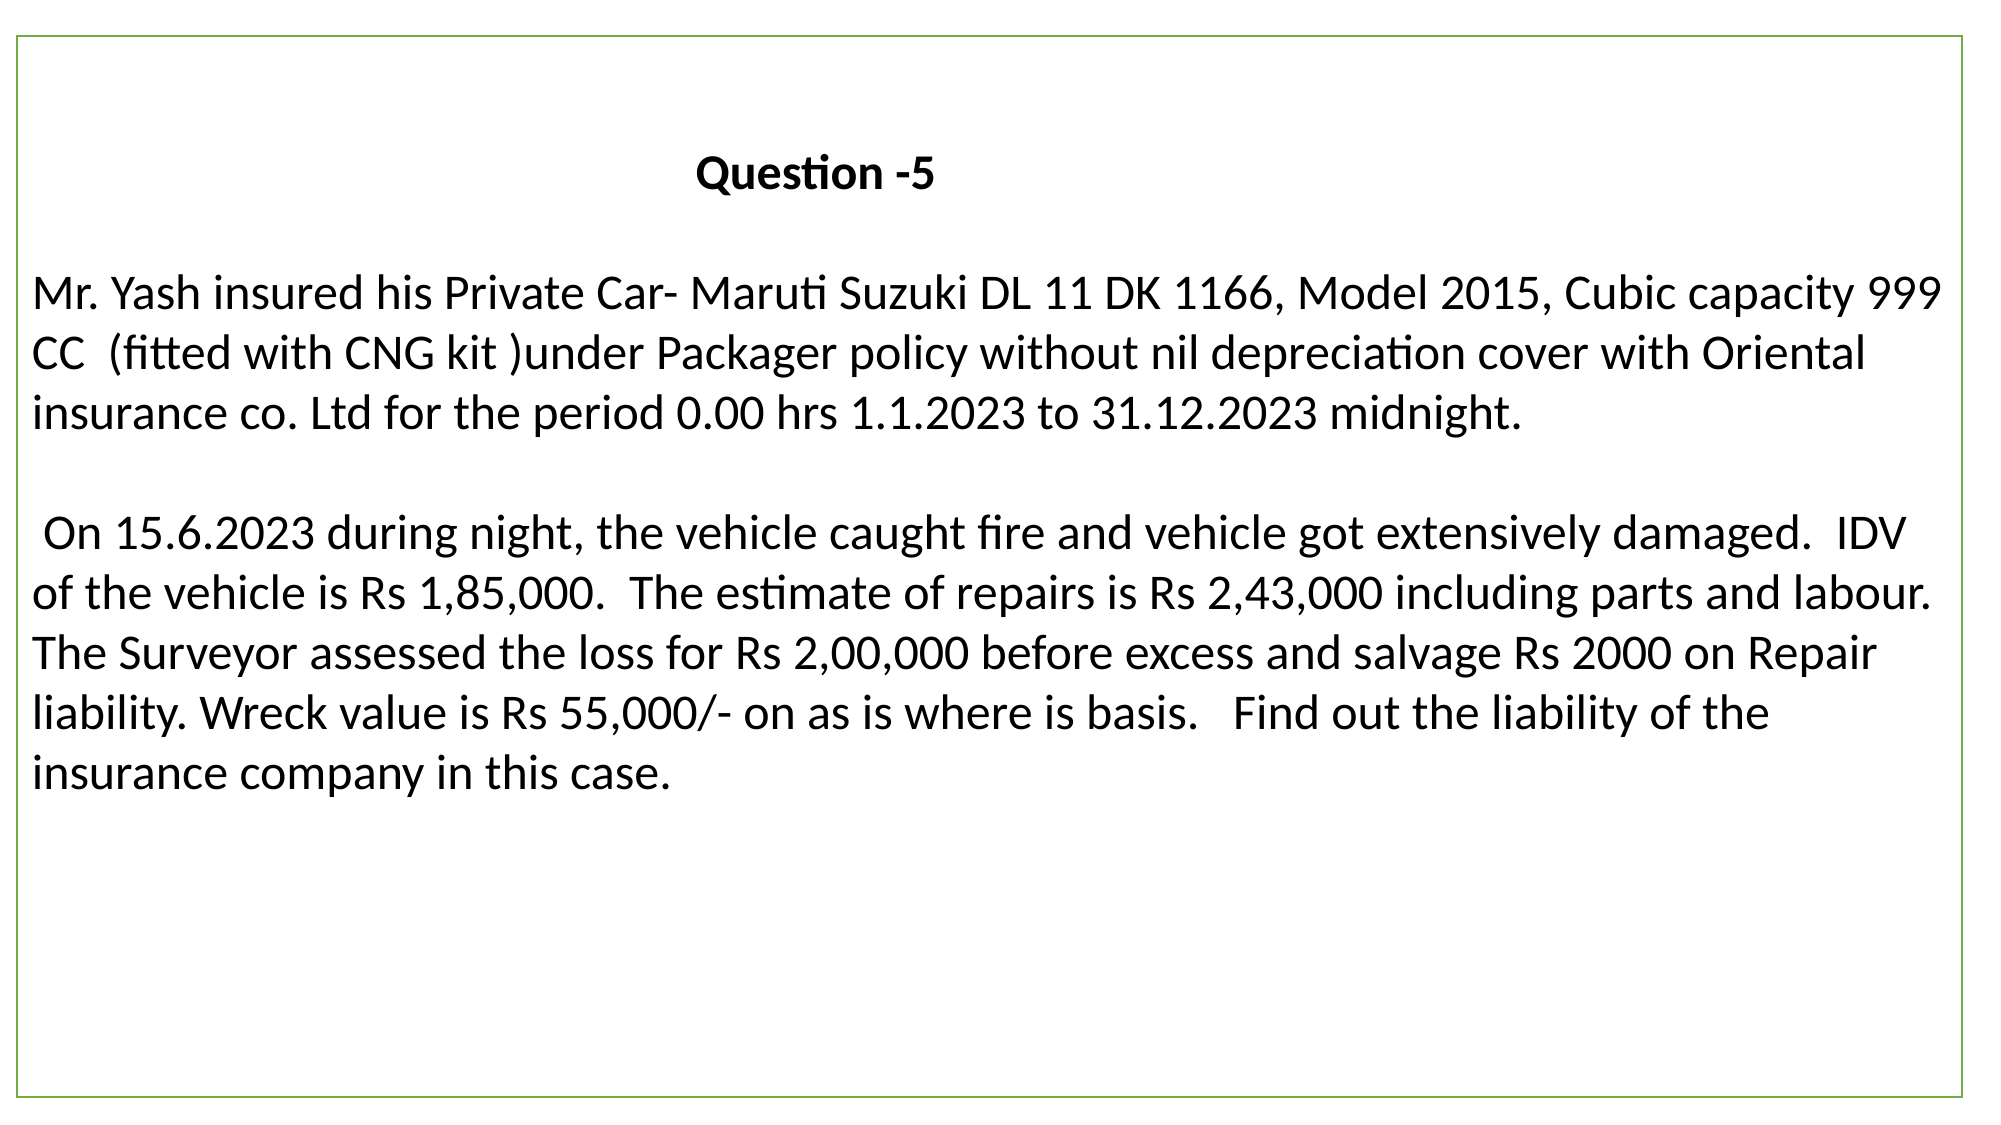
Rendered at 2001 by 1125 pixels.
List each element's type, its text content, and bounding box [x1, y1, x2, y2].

text_box Question -5 Mr. Yash insured his Private Car- Maruti Suzuki DL 11 DK 1166, Model 2015, Cubic capacity 999 CC (fitted with CNG kit )under Packager policy without nil depreciation cover with Oriental insurance co. Ltd for the period 0.00 hrs 1.1.2023 to 31.12.2023 midnight. On 15.6.2023 during night, the vehicle caught fire and vehicle got extensively damaged. IDV of the vehicle is Rs 1,85,000. The estimate of repairs is Rs 2,43,000 including parts and labour. The Surveyor assessed the loss for Rs 2,00,000 before excess and salvage Rs 2000 on Repair liability. Wreck value is Rs 55,000/- on as is where is basis. Find out the liability of the insurance company in this case. [16, 35, 1963, 1098]
